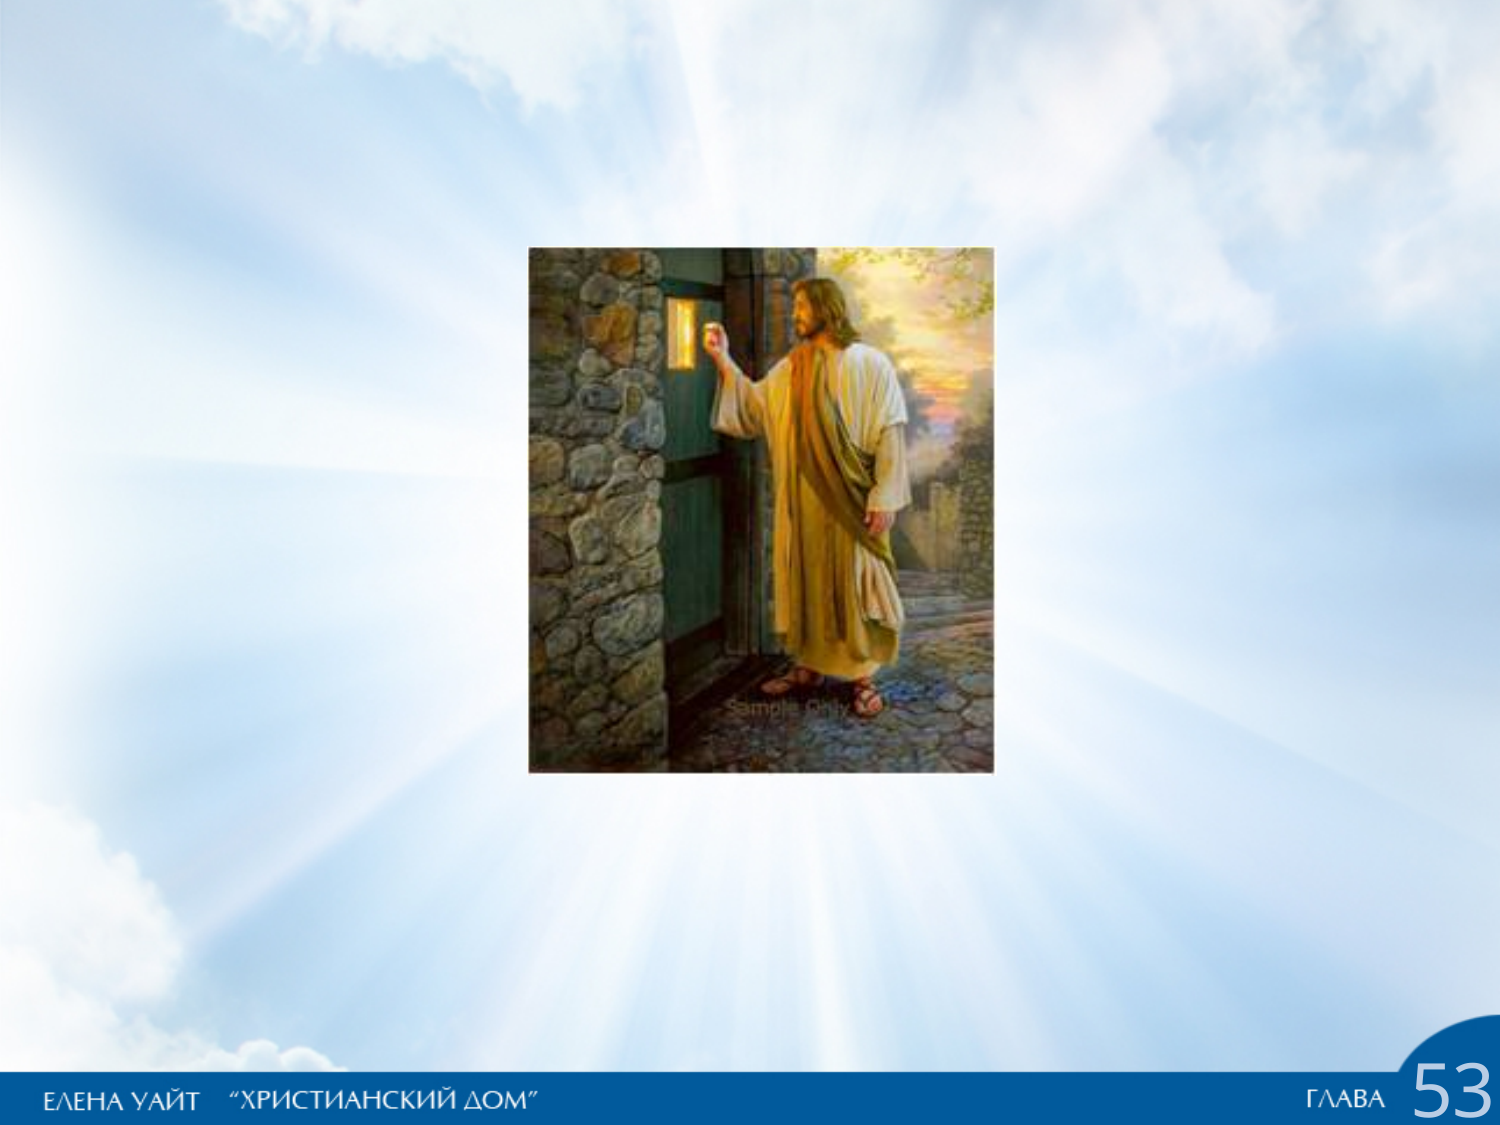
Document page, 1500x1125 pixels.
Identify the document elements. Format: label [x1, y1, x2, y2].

list [527, 245, 997, 776]
picture [0, 0, 1500, 1125]
